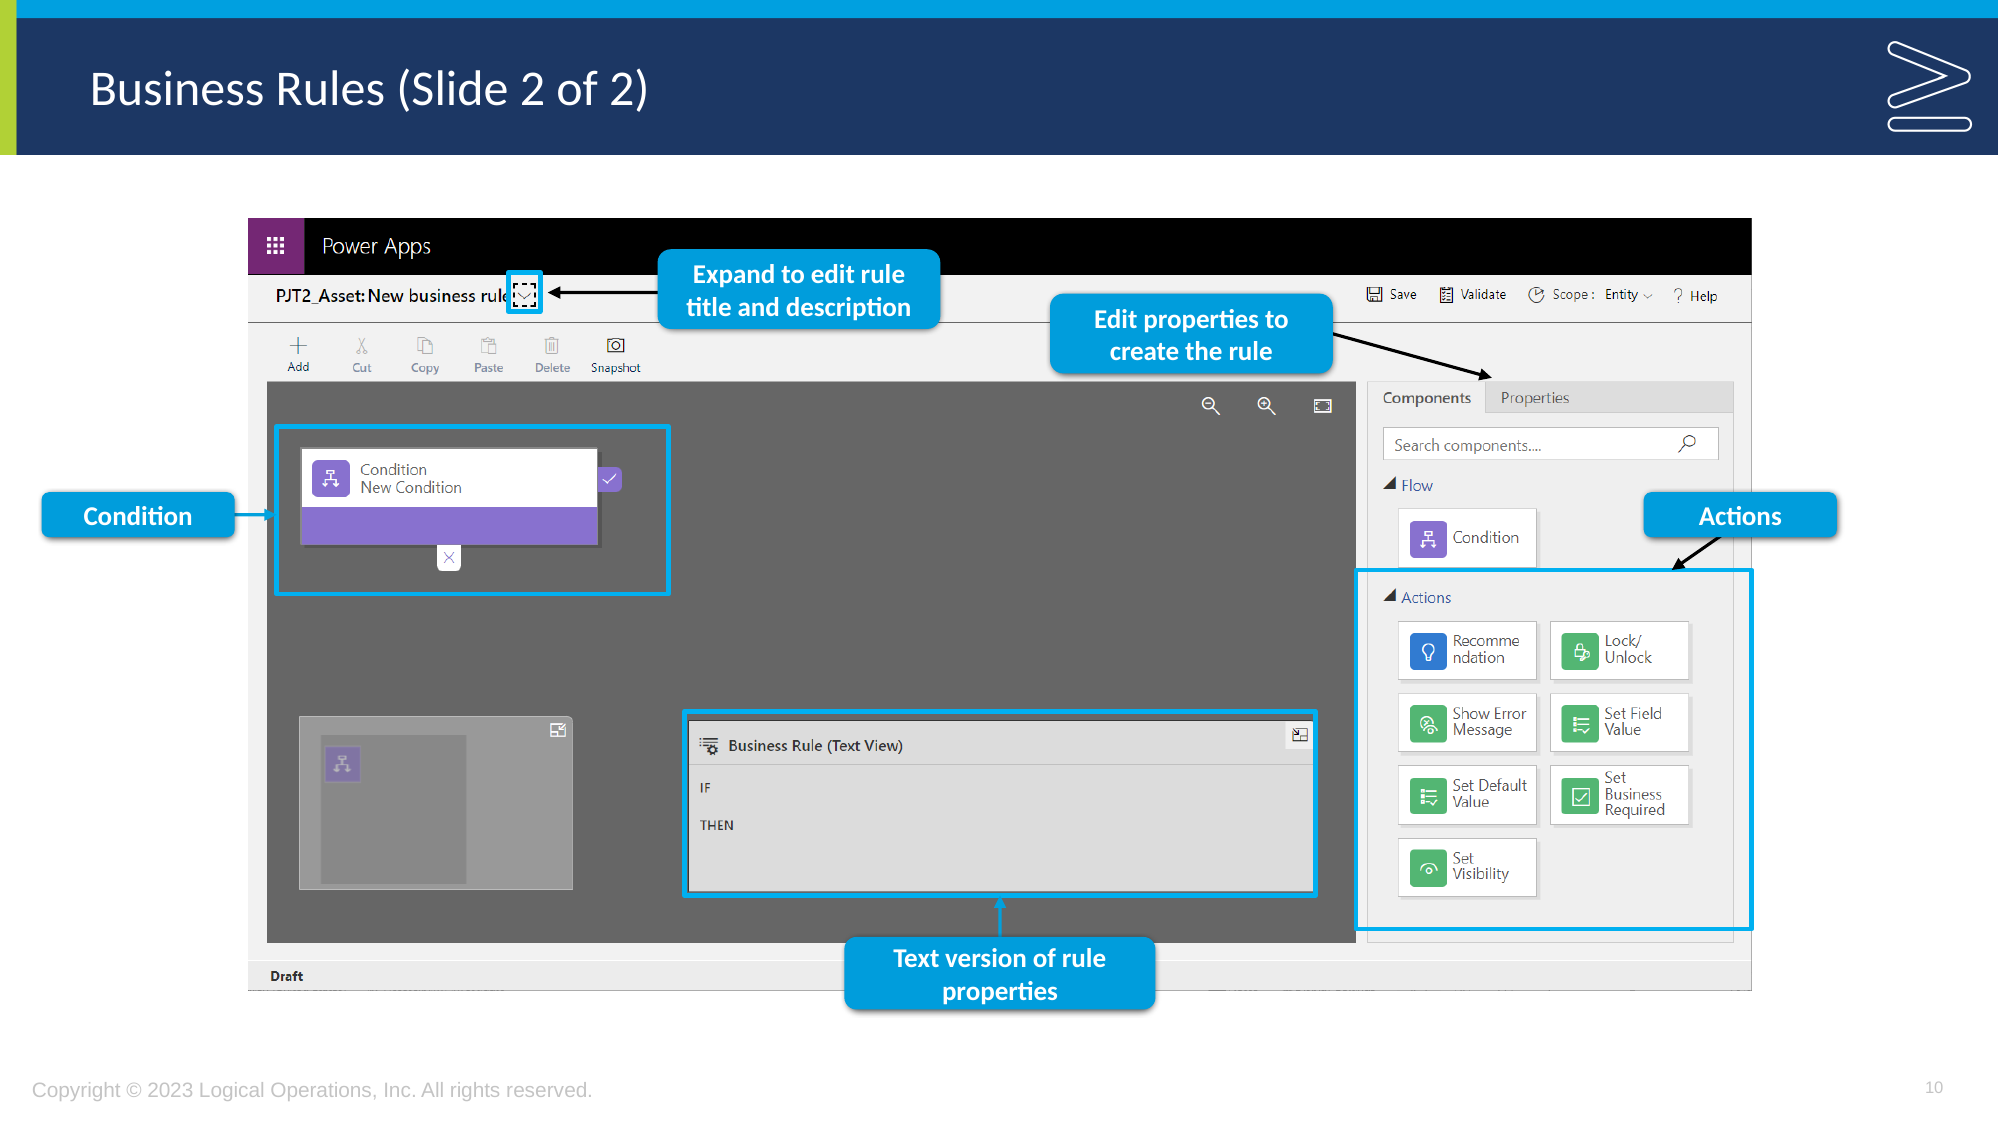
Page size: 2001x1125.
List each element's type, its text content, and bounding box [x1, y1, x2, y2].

title Business Rules (Slide 2 of 2) [74, 16, 1850, 155]
slide_number 10 [1491, 1057, 1959, 1118]
picture [1850, 19, 1998, 155]
picture [0, 0, 74, 155]
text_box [41, 218, 1838, 1010]
